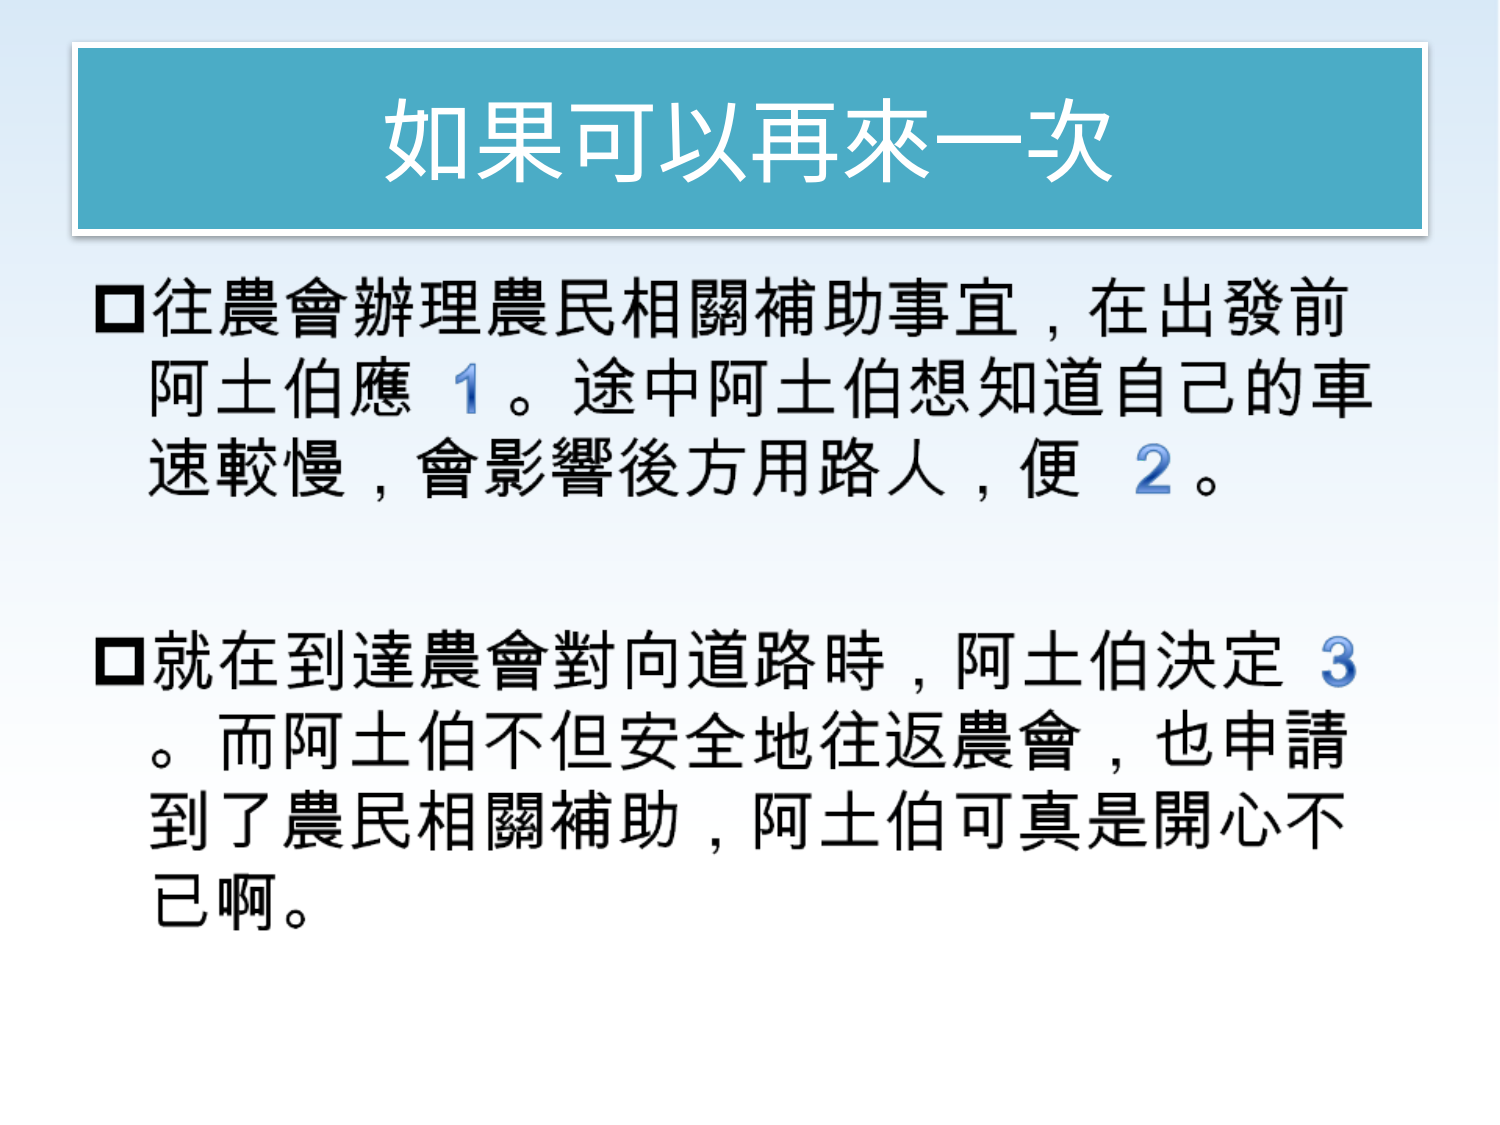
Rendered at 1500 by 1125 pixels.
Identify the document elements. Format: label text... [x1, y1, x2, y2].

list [51, 248, 1427, 1007]
title 如果可以再來一次 [72, 42, 1428, 236]
picture [0, 0, 1500, 1125]
